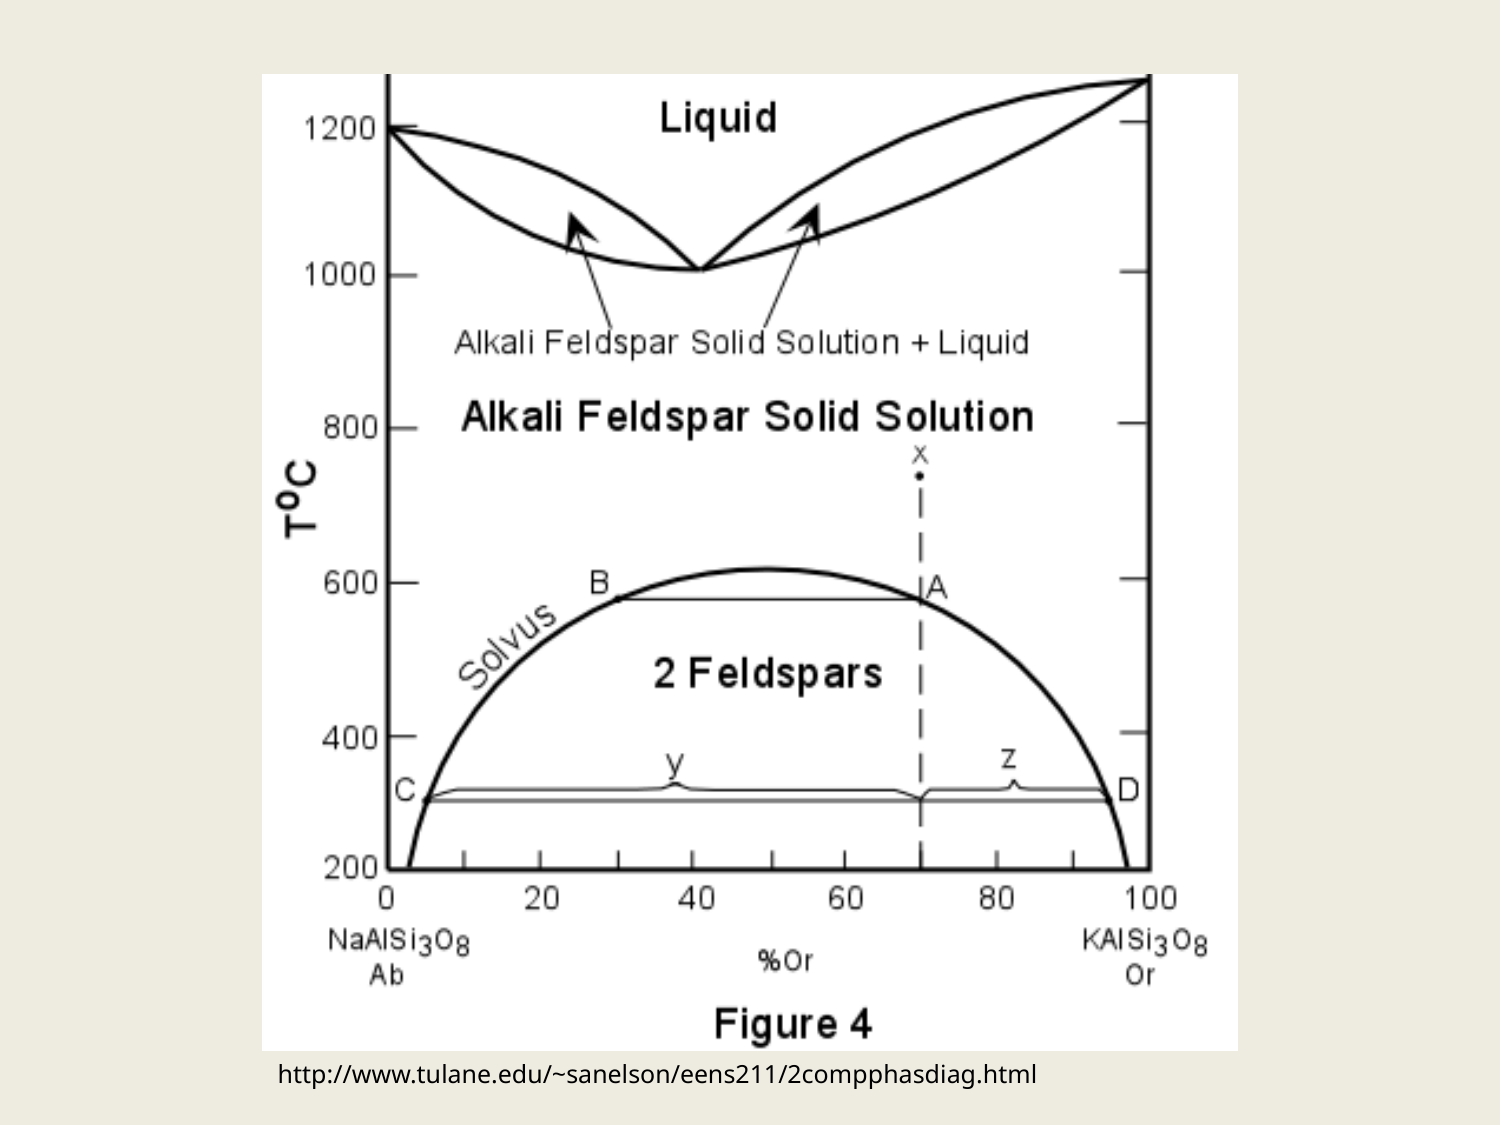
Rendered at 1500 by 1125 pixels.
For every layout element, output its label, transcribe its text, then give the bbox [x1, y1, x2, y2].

text_box http://www.tulane.edu/~sanelson/eens211/2compphasdiag.html [262, 1050, 1288, 1096]
picture [262, 73, 1238, 1051]
